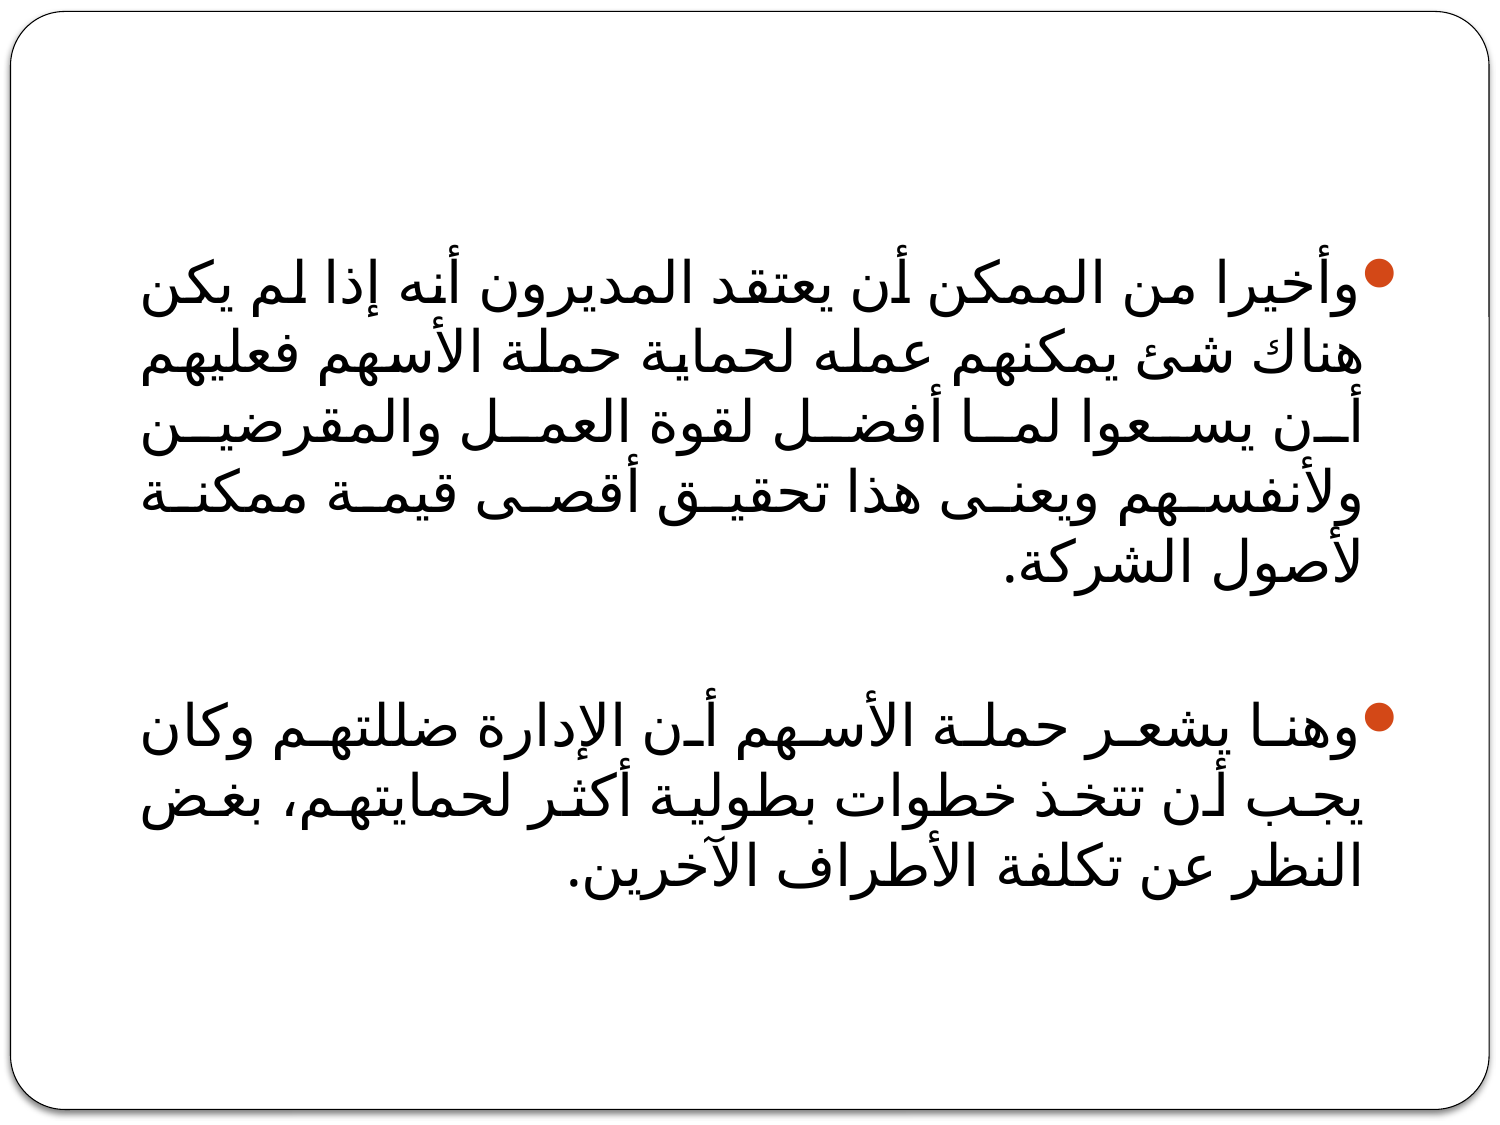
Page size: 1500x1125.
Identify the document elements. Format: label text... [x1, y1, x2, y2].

list وأخيرا من الممكن أن يعتقد المديرون أنه إذا لم يكن هناك شئ يمكنهم عمله لحماية حملة الأسهم فعليهم أن يسعوا لما أفضل لقوة العمل والمقرضين ولأنفسهم ويعنى هذا تحقيق أقصى قيمة ممكنة لأصول الشركة. وهنا يشعر حملة الأسهم أن الإدارة ضللتهم وكان يجب أن تتخذ خطوات بطولية أكثر لحمايتهم، بغض النظر عن تكلفة الأطراف الآخرين. [125, 237, 1425, 988]
